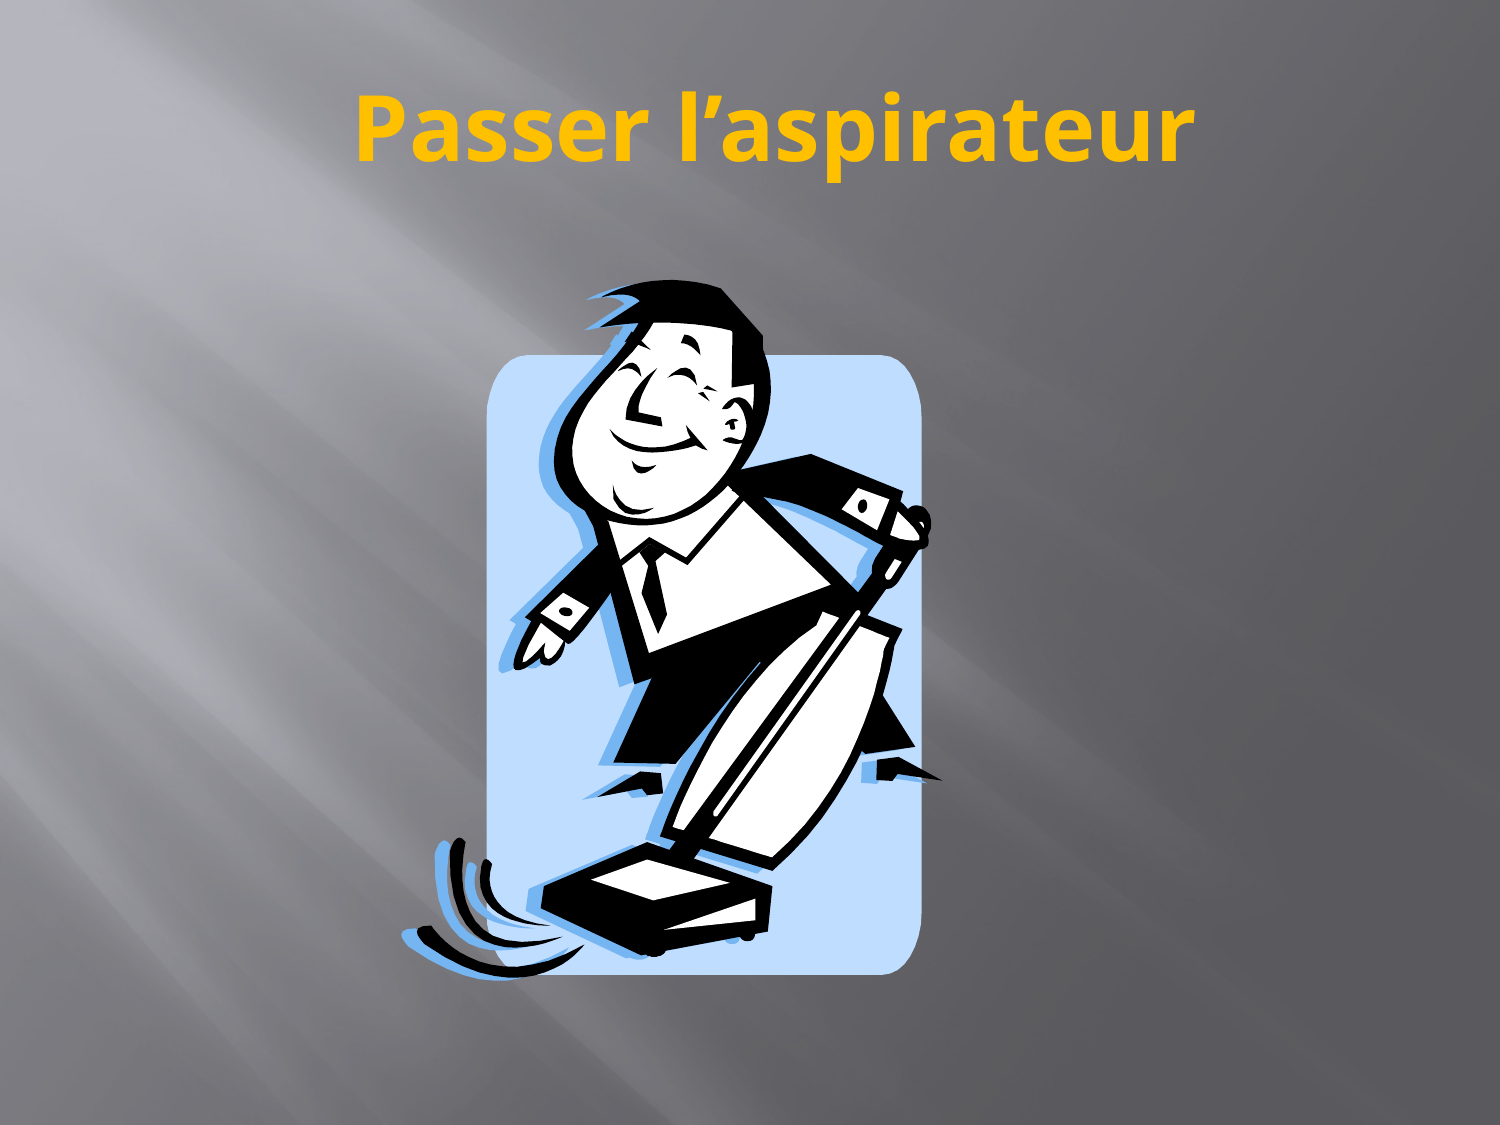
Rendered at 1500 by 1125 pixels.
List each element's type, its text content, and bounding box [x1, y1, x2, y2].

picture [387, 262, 976, 1023]
text_box Passer l’aspirateur [275, 62, 1275, 188]
